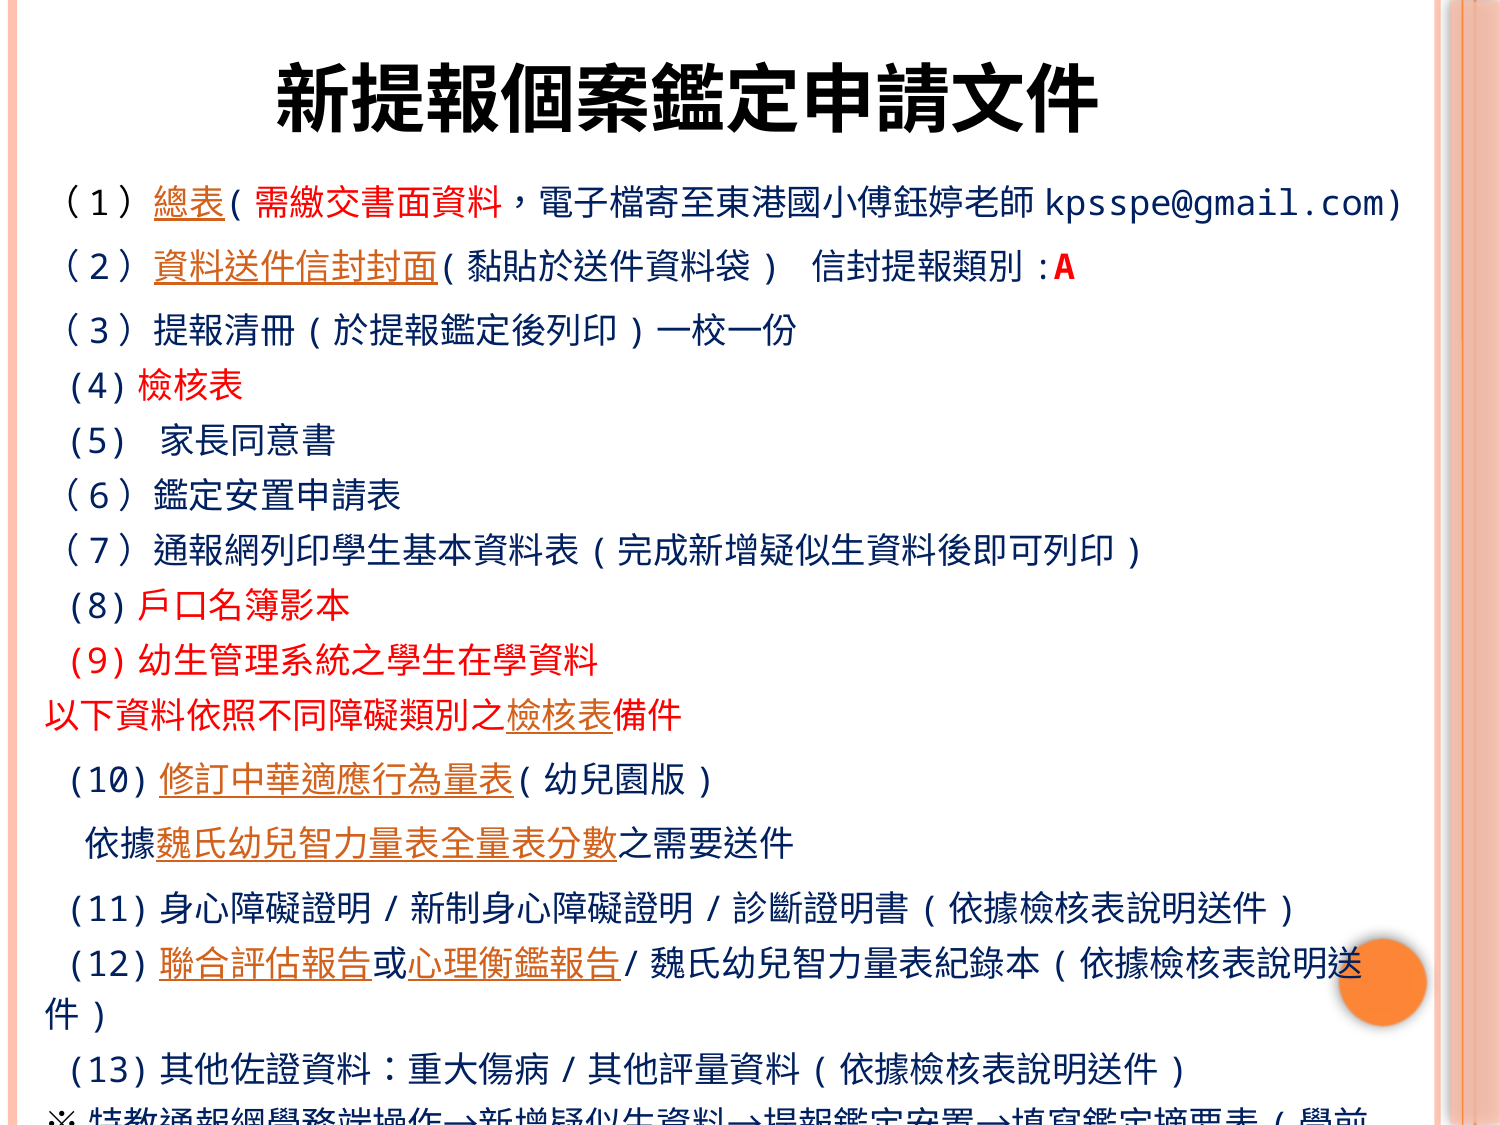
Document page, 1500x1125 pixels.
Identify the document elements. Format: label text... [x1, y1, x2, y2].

title 新提報個案鑑定申請文件 [75, 30, 1300, 149]
list （1）總表(需繳交書面資料，電子檔寄至東港國小傅鈺婷老師kpsspe@gmail.com) （2）資料送件信封封面(黏貼於送件資料袋) 信封提報類別:A （3）提報清冊(於提報鑑定後列印)一校一份 (4)檢核表 (5) 家長同意書 （6）鑑定安置申請表 （7）通報網列印學生基本資料表(完成新增疑似生資料後即可列印) (8)戶口名簿影本 (9)幼生管理系統之學生在學資料 以下資料依照不同障礙類別之檢核表備件 (10)修訂中華適應行為量表(幼兒園版) 依據魏氏幼兒智力量表全量表分數之需要送件 (11)身心障礙證明/新制身心障礙證明/診斷證明書(依據檢核表說明送件) (12)聯合評估報告或心理衡鑑報告/魏氏幼兒智力量表紀錄本(依據檢核表說明送件) (13)其他佐證資料：重大傷病/其他評量資料(依據檢核表說明送件) ※特教通報網學務端操作→新增疑似生資料→提報鑑定安置→填寫鑑定摘要表(學前 鑑定-分區)→ 提報類組:依據學生障礙狀況選擇「特教障礙類別」-提報身分 :「提報疑似新個案」 [29, 172, 1436, 1062]
